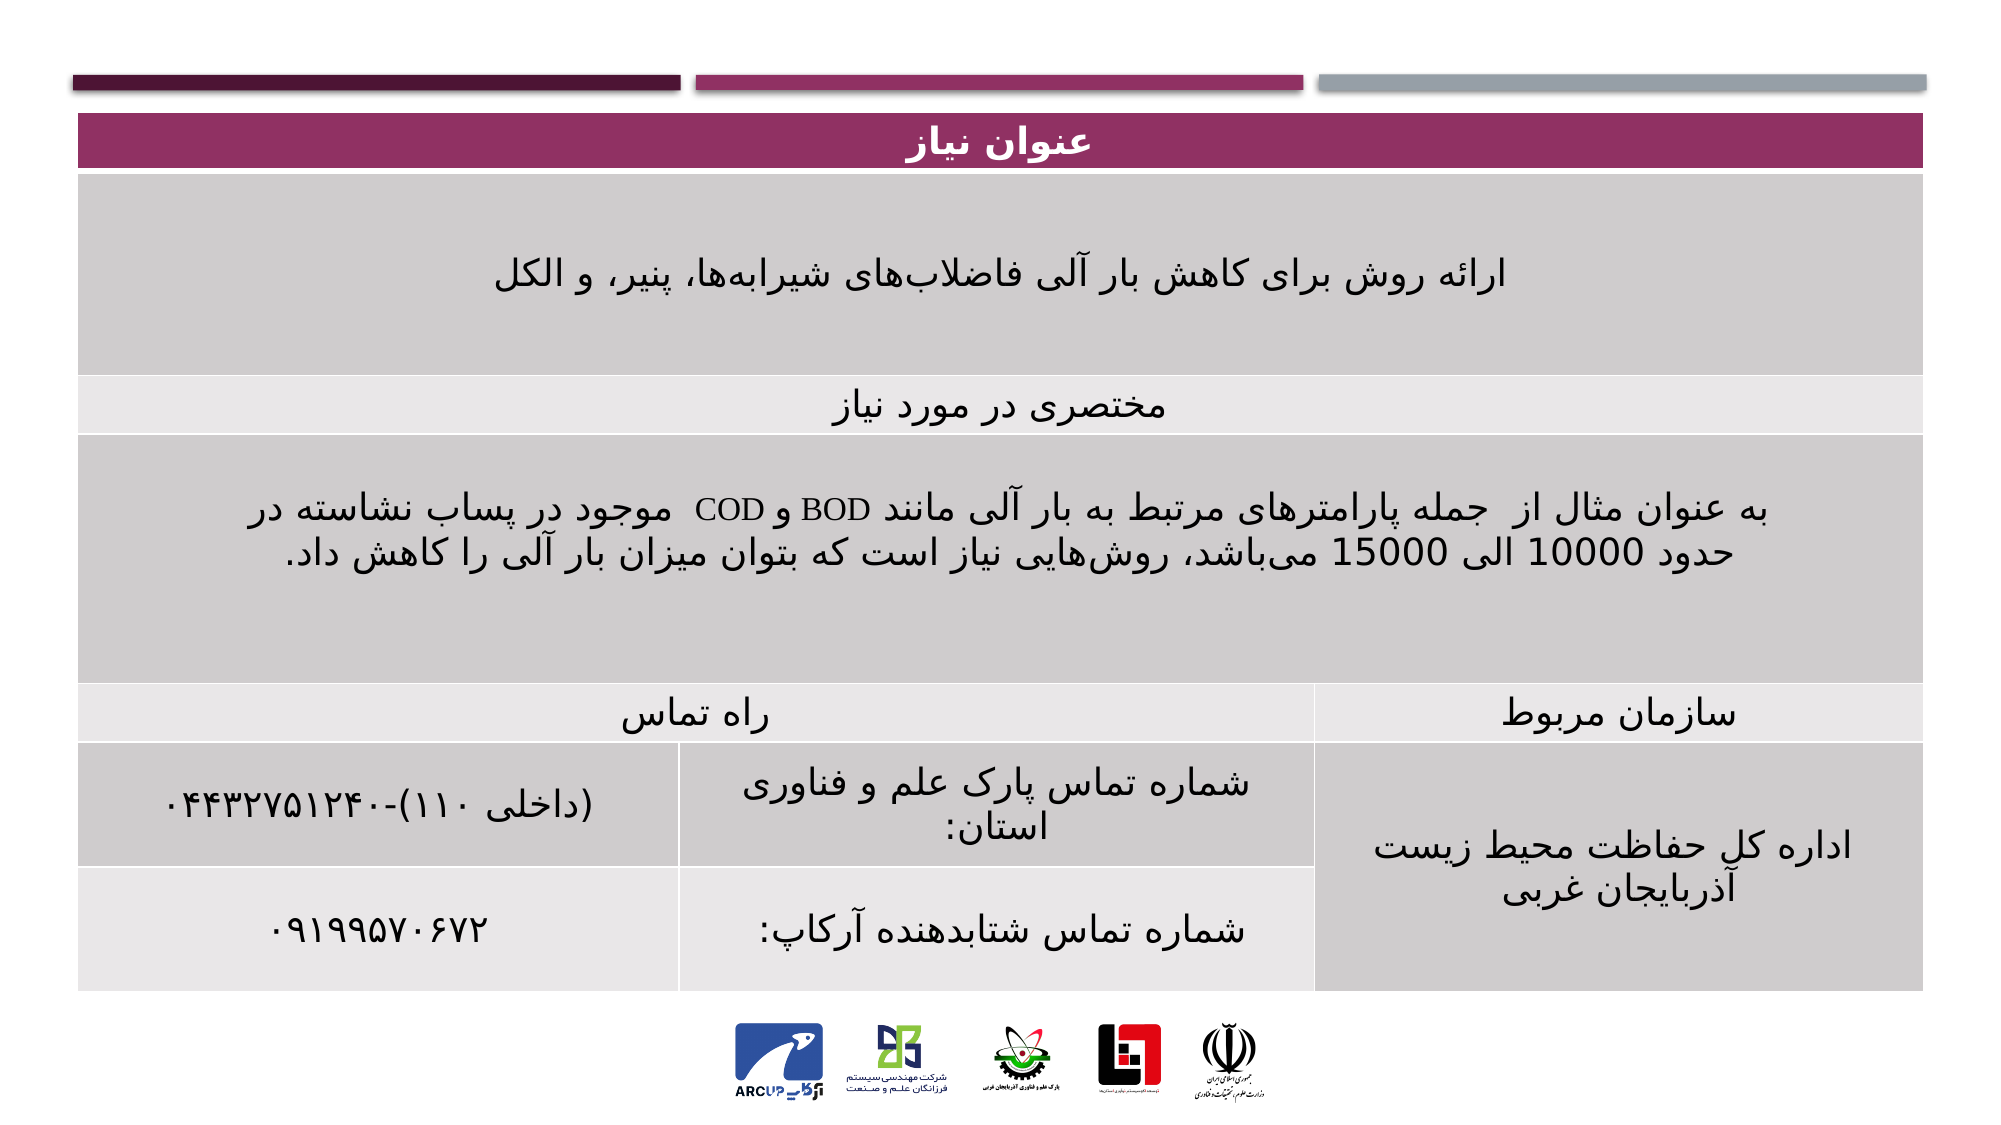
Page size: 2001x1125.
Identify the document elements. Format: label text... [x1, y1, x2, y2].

table_cell اداره کل حفاظت محیط زیست آذربایجان غربی [1315, 743, 1923, 991]
table_header عنوان نیاز [78, 113, 1923, 168]
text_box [728, 1018, 1271, 1103]
table_cell (داخلی ۱۱۰)-۰۴۴۳۲۷۵۱۲۴۰ [78, 743, 678, 866]
table_cell راه تماس [78, 684, 1314, 741]
table_cell مختصری در مورد نیاز [78, 376, 1923, 433]
table_cell ارائه روش برای کاهش بار آلی فاضلاب‌های شیرابه‌ها، پنیر، و الکل [78, 174, 1923, 375]
table_cell شماره تماس شتابدهنده آرکاپ: [680, 868, 1314, 991]
table_cell ۰۹۱۹۹۵۷۰۶۷۲ [78, 868, 678, 991]
table_cell سازمان مربوط [1315, 684, 1923, 741]
text_box به عنوان مثال از جمله پارامترهای مرتبط به بار آلی مانند BOD و COD موجود در پساب نشاسته در حدود 10000 الی 15000 می‌باشد، روش‌هایی نیاز است که بتوان میزان بار آلی را کاهش داد. [210, 475, 1809, 581]
table_cell شماره تماس پارک علم و فناوری استان: [680, 743, 1314, 866]
table_cell [78, 435, 1923, 683]
